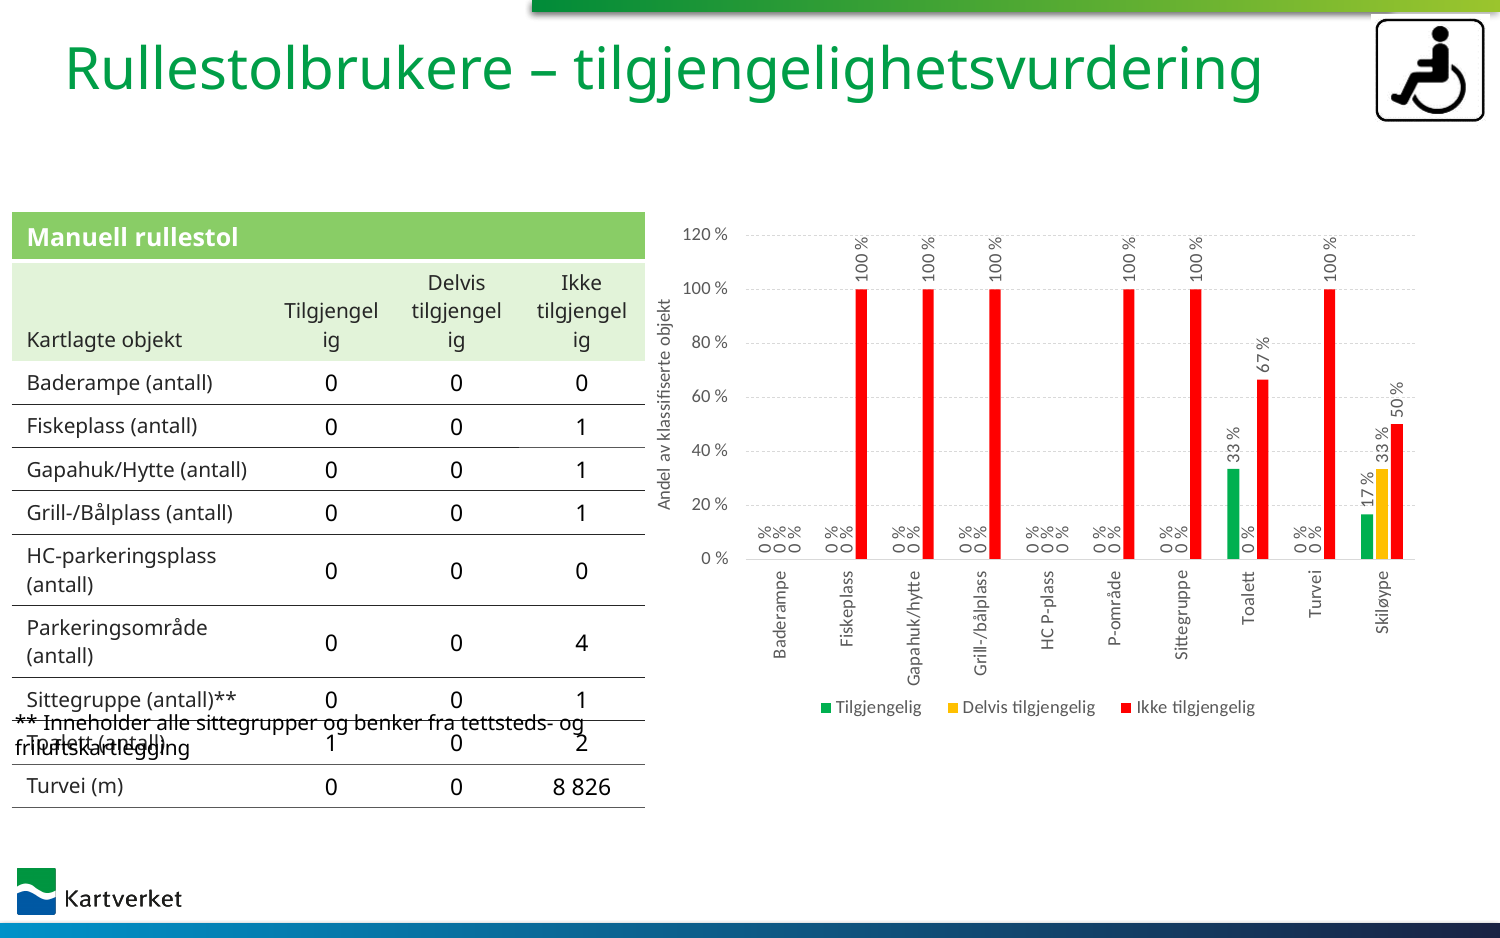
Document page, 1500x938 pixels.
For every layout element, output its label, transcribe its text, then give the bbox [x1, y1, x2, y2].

table_cell Tilgjengelig [269, 263, 394, 361]
table_cell HC-parkeringsplass (antall) [12, 535, 269, 605]
table_cell 0 [269, 361, 394, 404]
table_cell 8 826 [519, 768, 645, 807]
table_cell 0 [269, 768, 394, 807]
table_cell 0 [394, 448, 519, 490]
table_cell Grill-/Bålplass (antall) [12, 491, 269, 534]
table_cell 0 [519, 361, 638, 404]
table_cell 0 [394, 361, 519, 404]
table_cell 0 [269, 405, 394, 447]
table_cell 0 [394, 678, 519, 702]
picture [643, 218, 1426, 728]
table_cell 0 [394, 491, 519, 534]
table_cell 1 [519, 405, 638, 447]
table_cell Kartlagte objekt [12, 263, 269, 361]
table_cell Sittegruppe (antall)** [12, 678, 269, 702]
table_cell Baderampe (antall) [12, 361, 269, 404]
picture [1371, 13, 1491, 127]
table_cell 0 [394, 535, 519, 605]
table_cell Delvis tilgjengelig [394, 263, 519, 361]
table_cell Turvei (m) [12, 768, 269, 807]
table_cell 0 [269, 491, 394, 534]
table_cell 0 [394, 405, 519, 447]
text_box ** Inneholder alle sittegrupper og benker fra tettsteds- og friluftskartlegging [0, 702, 745, 768]
table_cell Ikke tilgjengelig [519, 263, 638, 361]
table_cell 0 [269, 535, 394, 605]
table_cell 1 [519, 678, 638, 702]
table_cell 1 [519, 491, 638, 534]
table_cell Parkeringsområde (antall) [12, 606, 269, 677]
table_cell Gapahuk/Hytte (antall) [12, 448, 269, 490]
table_header Manuell rullestol [12, 212, 645, 259]
table_cell 0 [519, 535, 638, 605]
table_cell 0 [269, 448, 394, 490]
table_cell 4 [519, 606, 638, 677]
table_cell Fiskeplass (antall) [12, 405, 269, 447]
table_cell 0 [269, 606, 394, 677]
table_cell 0 [394, 606, 519, 677]
table_cell 1 [519, 448, 638, 490]
table_cell 0 [269, 678, 394, 702]
table_cell 0 [394, 768, 519, 807]
text_box Rullestolbrukere – tilgjengelighetsvurdering [49, 12, 1372, 109]
